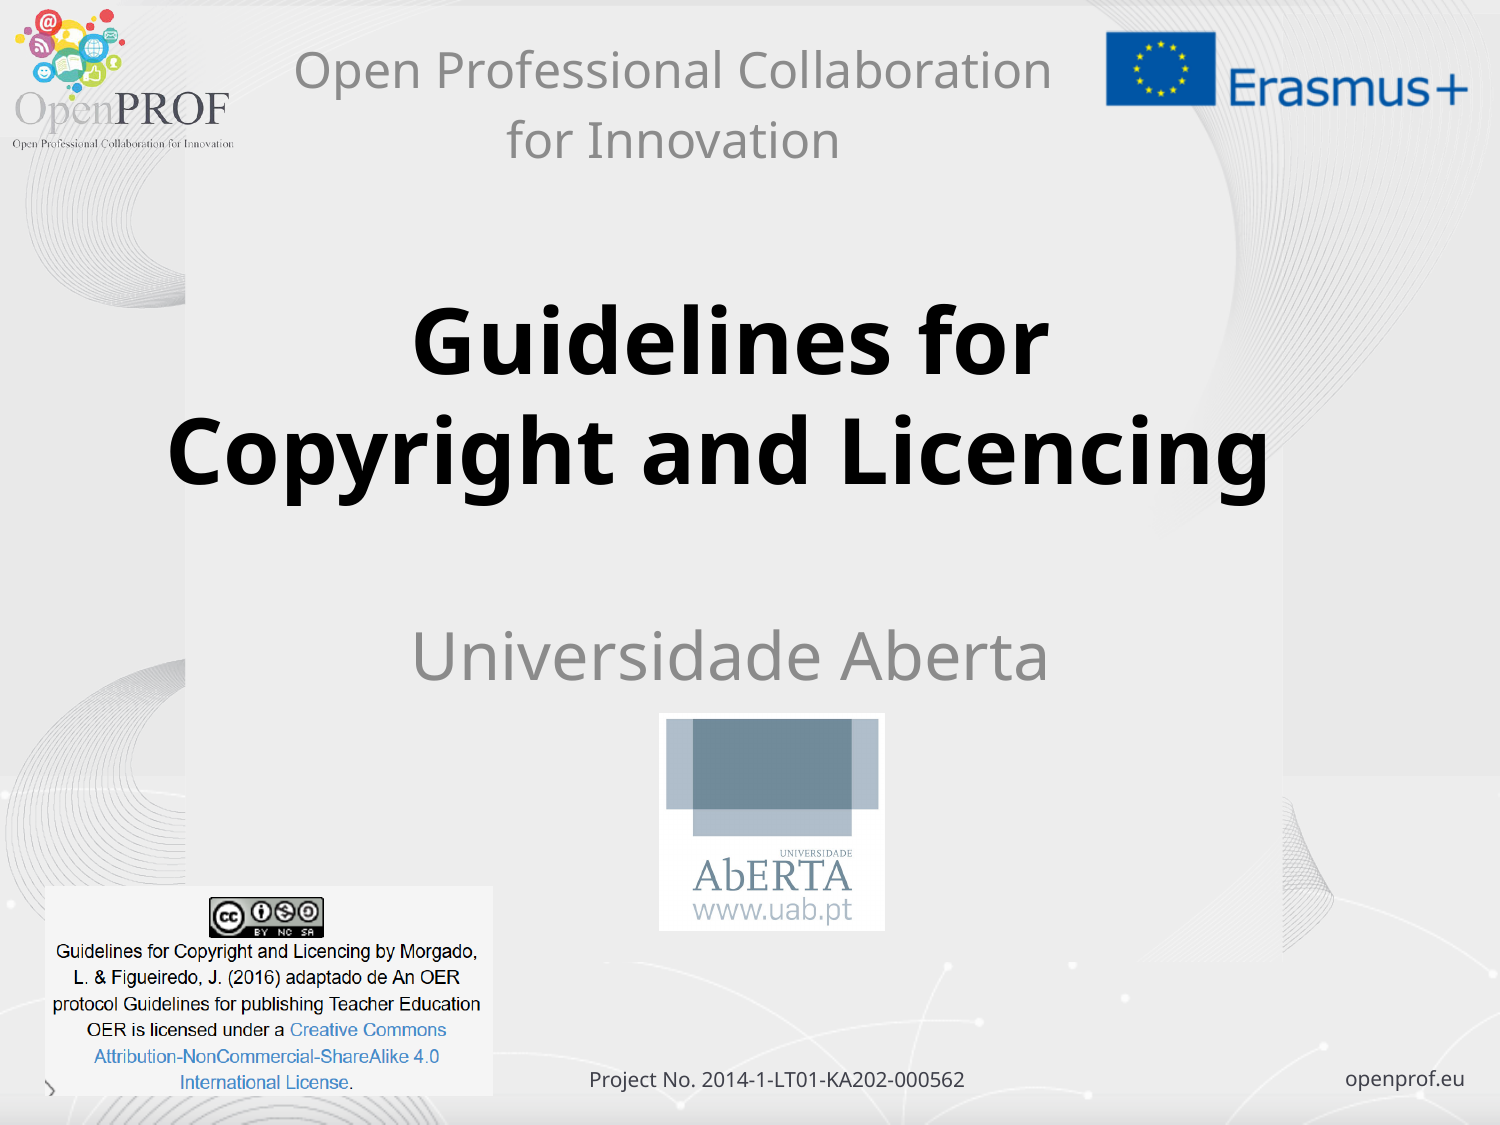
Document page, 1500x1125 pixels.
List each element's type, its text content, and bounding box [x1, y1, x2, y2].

subtitle Universidade Aberta [187, 605, 1275, 951]
picture [0, 0, 1500, 1125]
title Guidelines for Copyright and Licencing [134, 198, 1304, 588]
text_box Open Professional Collaboration for Innovation [251, 31, 1110, 156]
